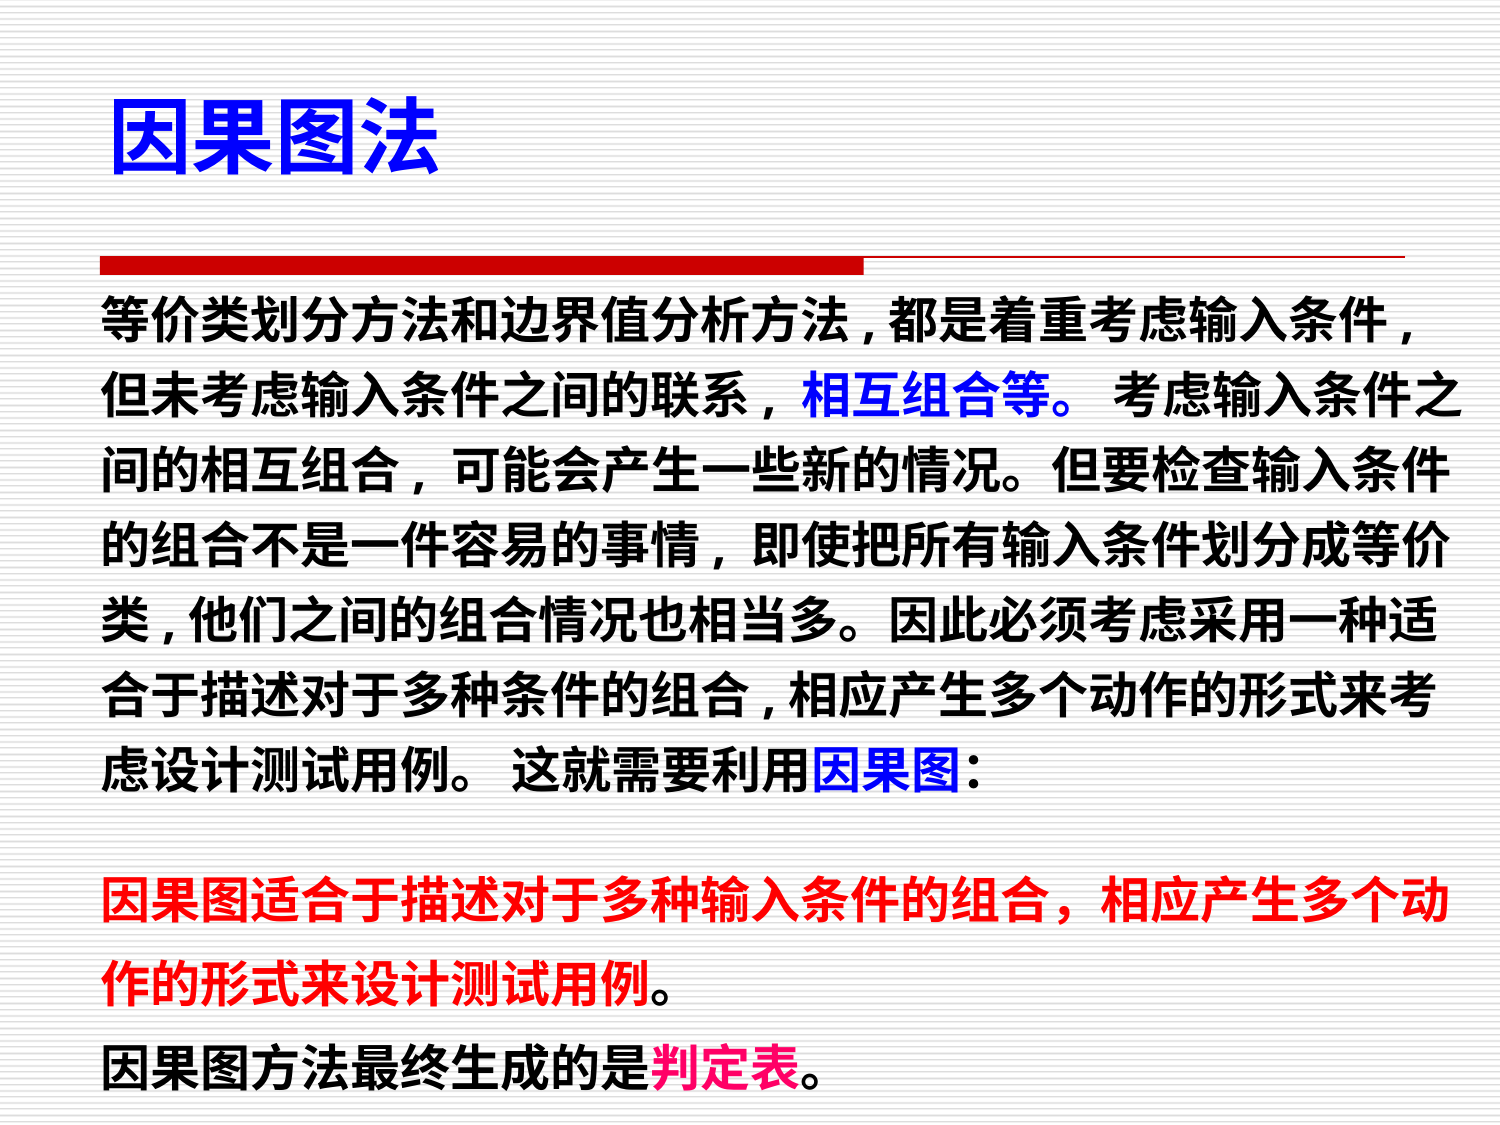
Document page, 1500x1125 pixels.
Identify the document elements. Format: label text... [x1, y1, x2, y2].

text_box 因果图法 [93, 77, 457, 192]
picture [0, 0, 1500, 1125]
text_box 因果图适合于描述对于多种输入条件的组合，相应产生多个动作的形式来设计测试用例。 因果图方法最终生成的是判定表。 [85, 837, 1500, 1125]
text_box 等价类划分方法和边界值分析方法,都是着重考虑输入条件, 但未考虑输入条件之间的联系, 相互组合等。 考虑输入条件之间的相互组合, 可能会产生一些新的情况。但要检查输入条件的组合不是一件容易的事情, 即使把所有输入条件划分成等价类,他们之间的组合情况也相当多。因此必须考虑采用一种适合于描述对于多种条件的组合,相应产生多个动作的形式来考虑设计测试用例。 这就需要利用因果图： [85, 266, 1500, 806]
